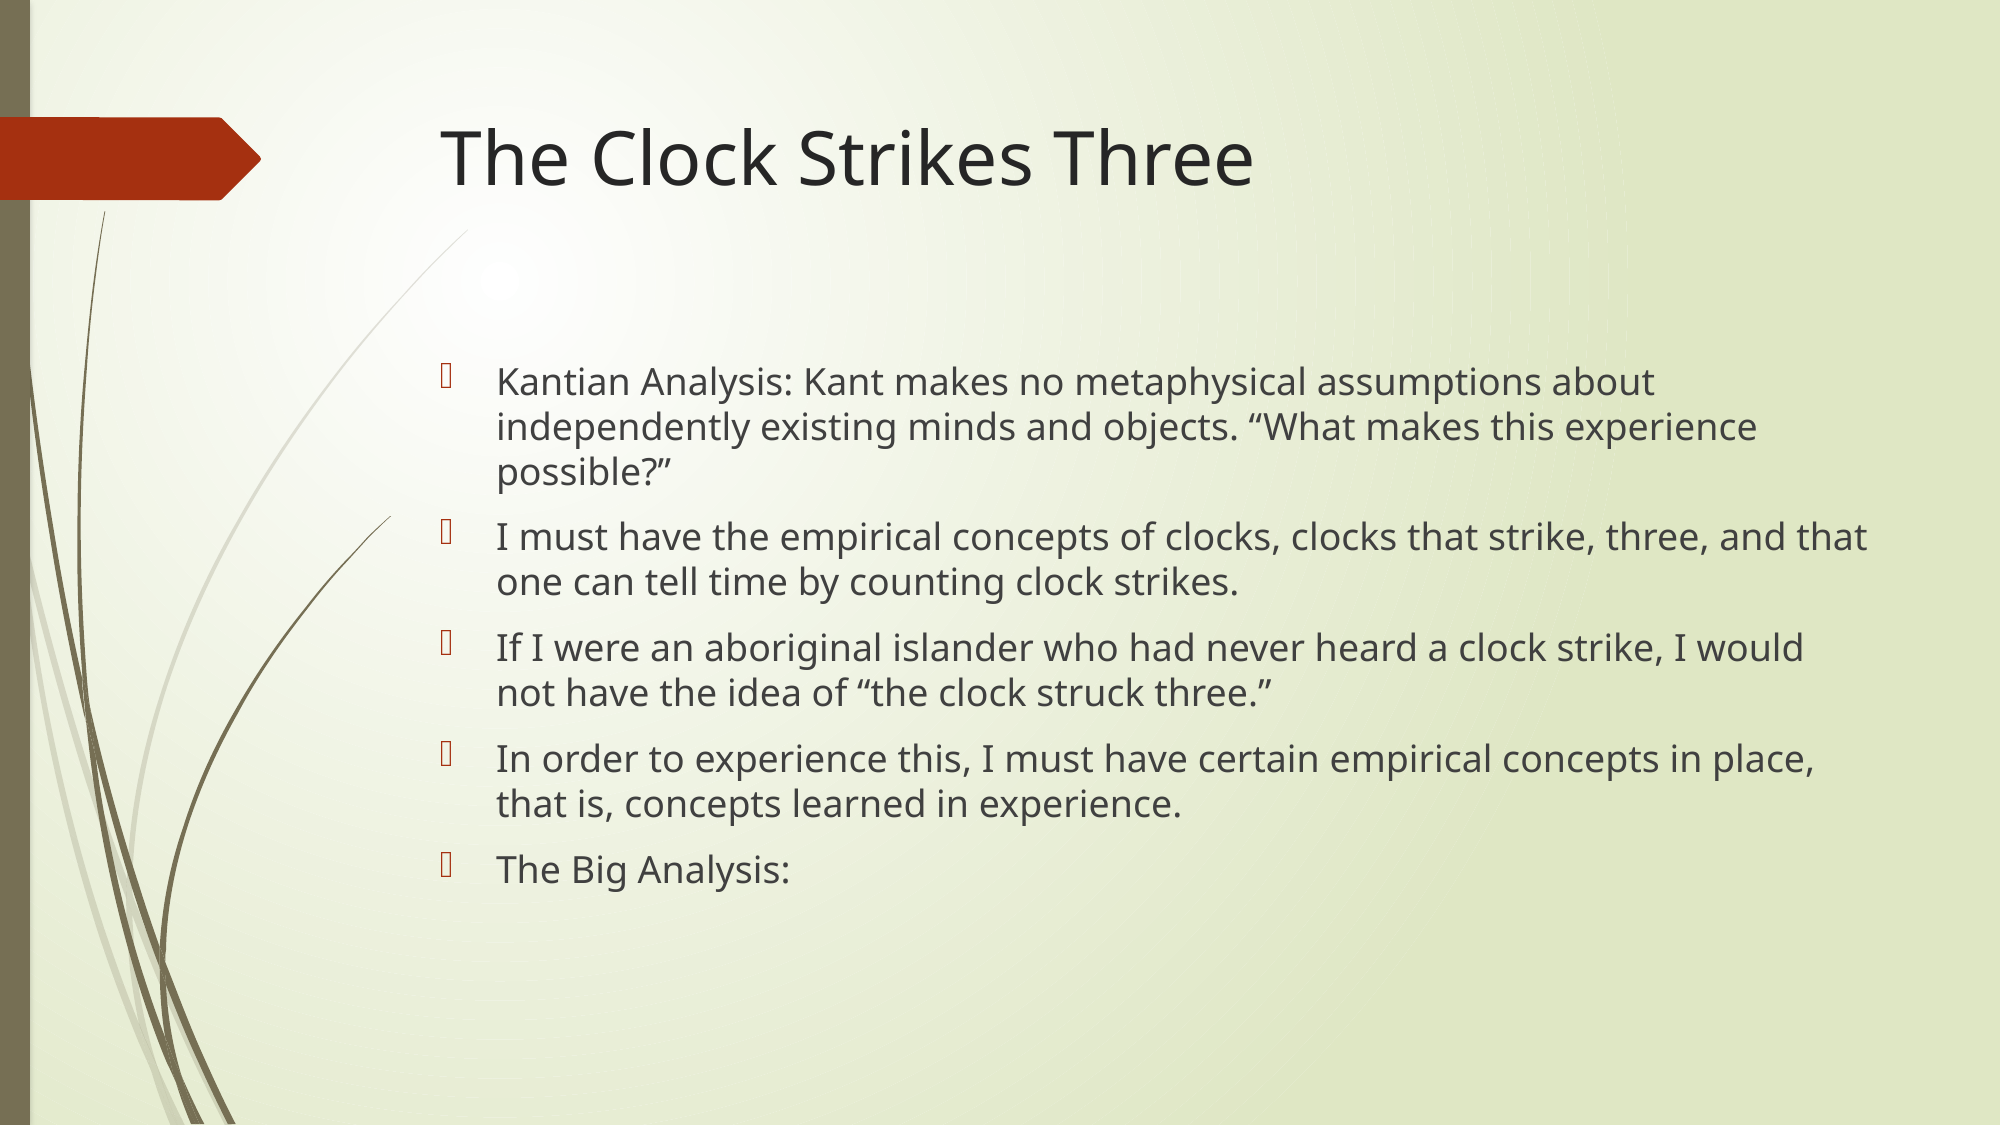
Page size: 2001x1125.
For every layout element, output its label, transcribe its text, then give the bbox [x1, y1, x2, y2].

list Kantian Analysis: Kant makes no metaphysical assumptions about independently existing minds and objects. “What makes this experience possible?” I must have the empirical concepts of clocks, clocks that strike, three, and that one can tell time by counting clock strikes. If I were an aboriginal islander who had never heard a clock strike, I would not have the idea of “the clock struck three.” In order to experience this, I must have certain empirical concepts in place, that is, concepts learned in experience. The Big Analysis: [424, 350, 1888, 970]
title The Clock Strikes Three [425, 102, 1888, 313]
